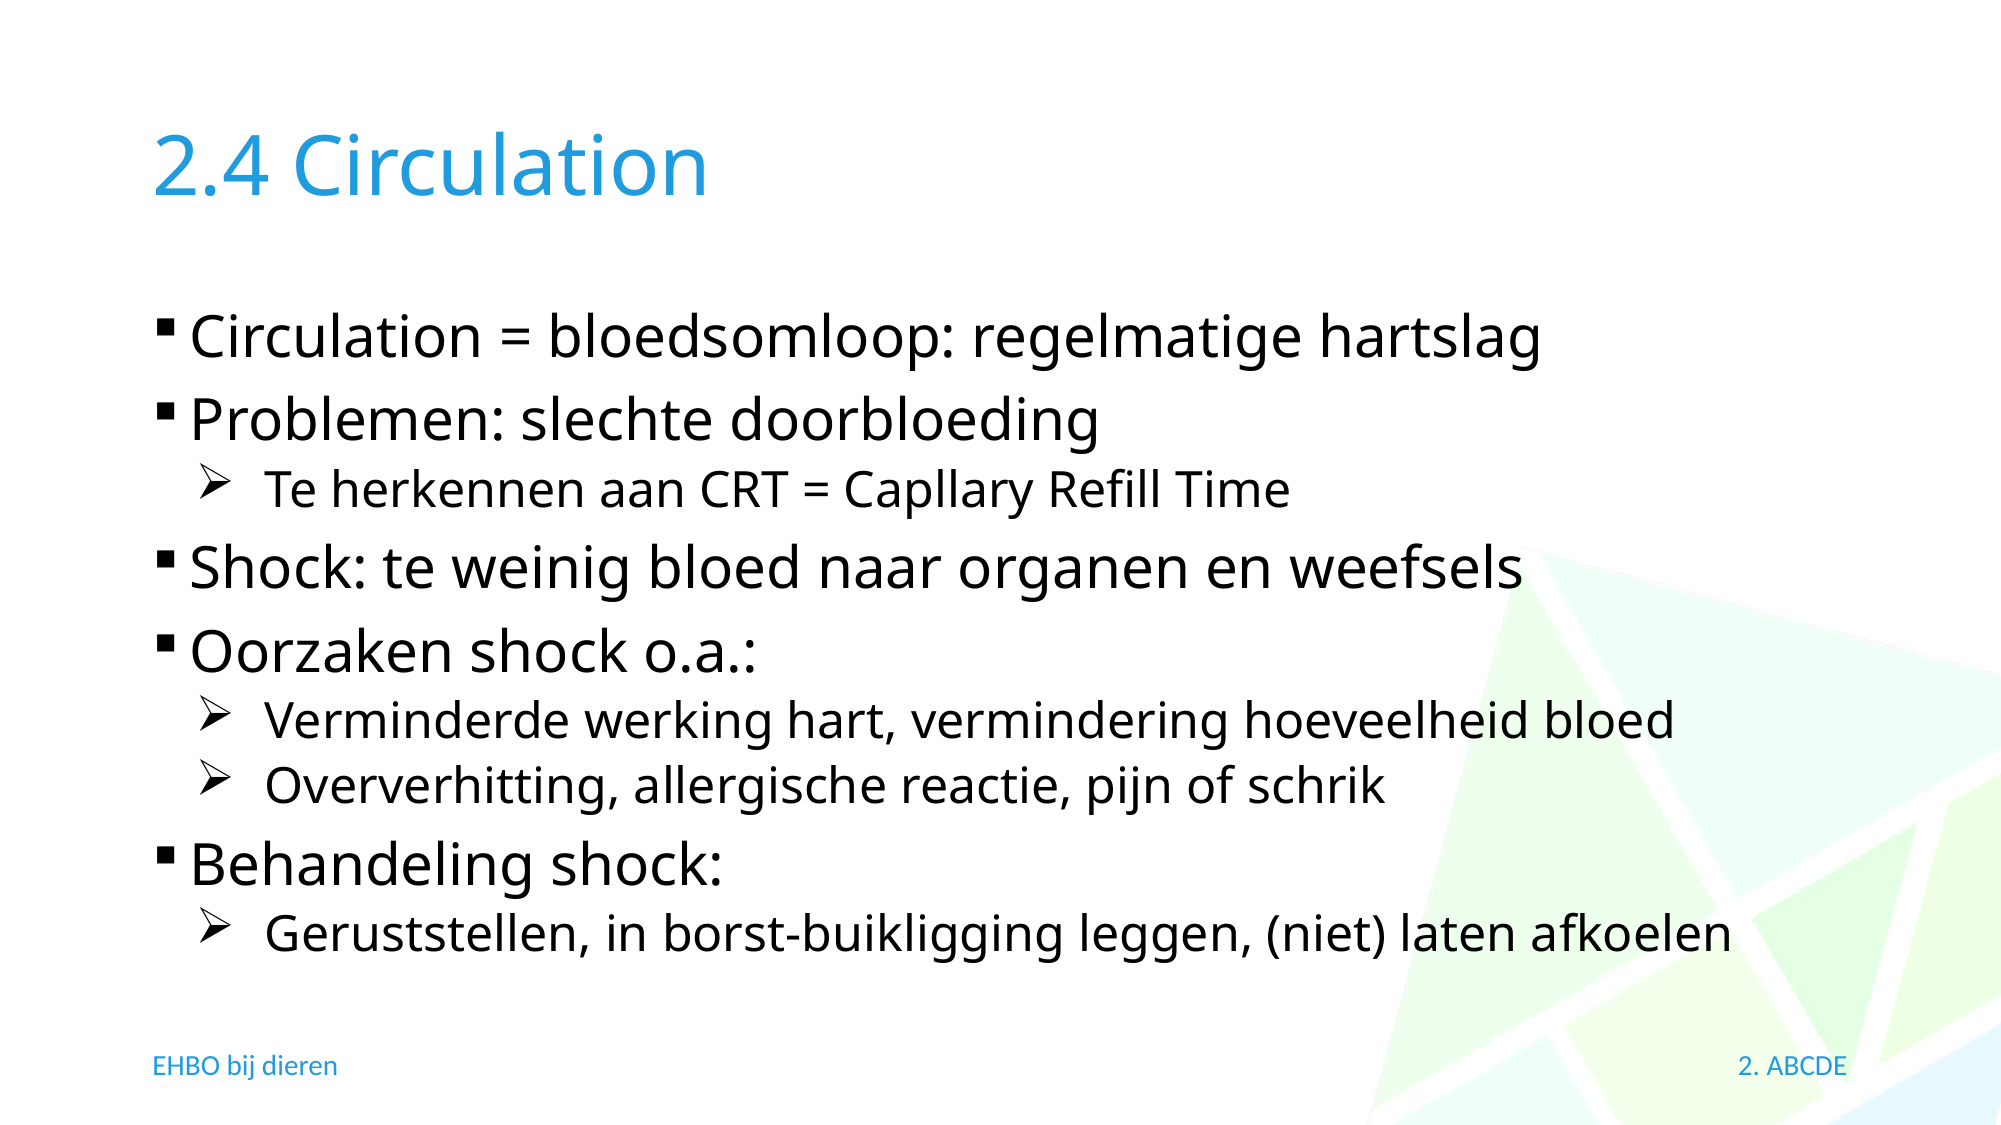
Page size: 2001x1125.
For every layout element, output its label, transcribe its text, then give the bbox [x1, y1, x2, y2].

title 2.4 Circulation [137, 59, 1863, 278]
list 2. ABCDE [1412, 1042, 1863, 1103]
list Circulation = bloedsomloop: regelmatige hartslag Problemen: slechte doorbloeding Te herkennen aan CRT = Capllary Refill Time Shock: te weinig bloed naar organen en weefsels Oorzaken shock o.a.: Verminderde werking hart, vermindering hoeveelheid bloed Oververhitting, allergische reactie, pijn of schrik Behandeling shock: Geruststellen, in borst-buikligging leggen, (niet) laten afkoelen [137, 299, 1863, 1014]
list EHBO bij dieren [137, 1042, 588, 1103]
